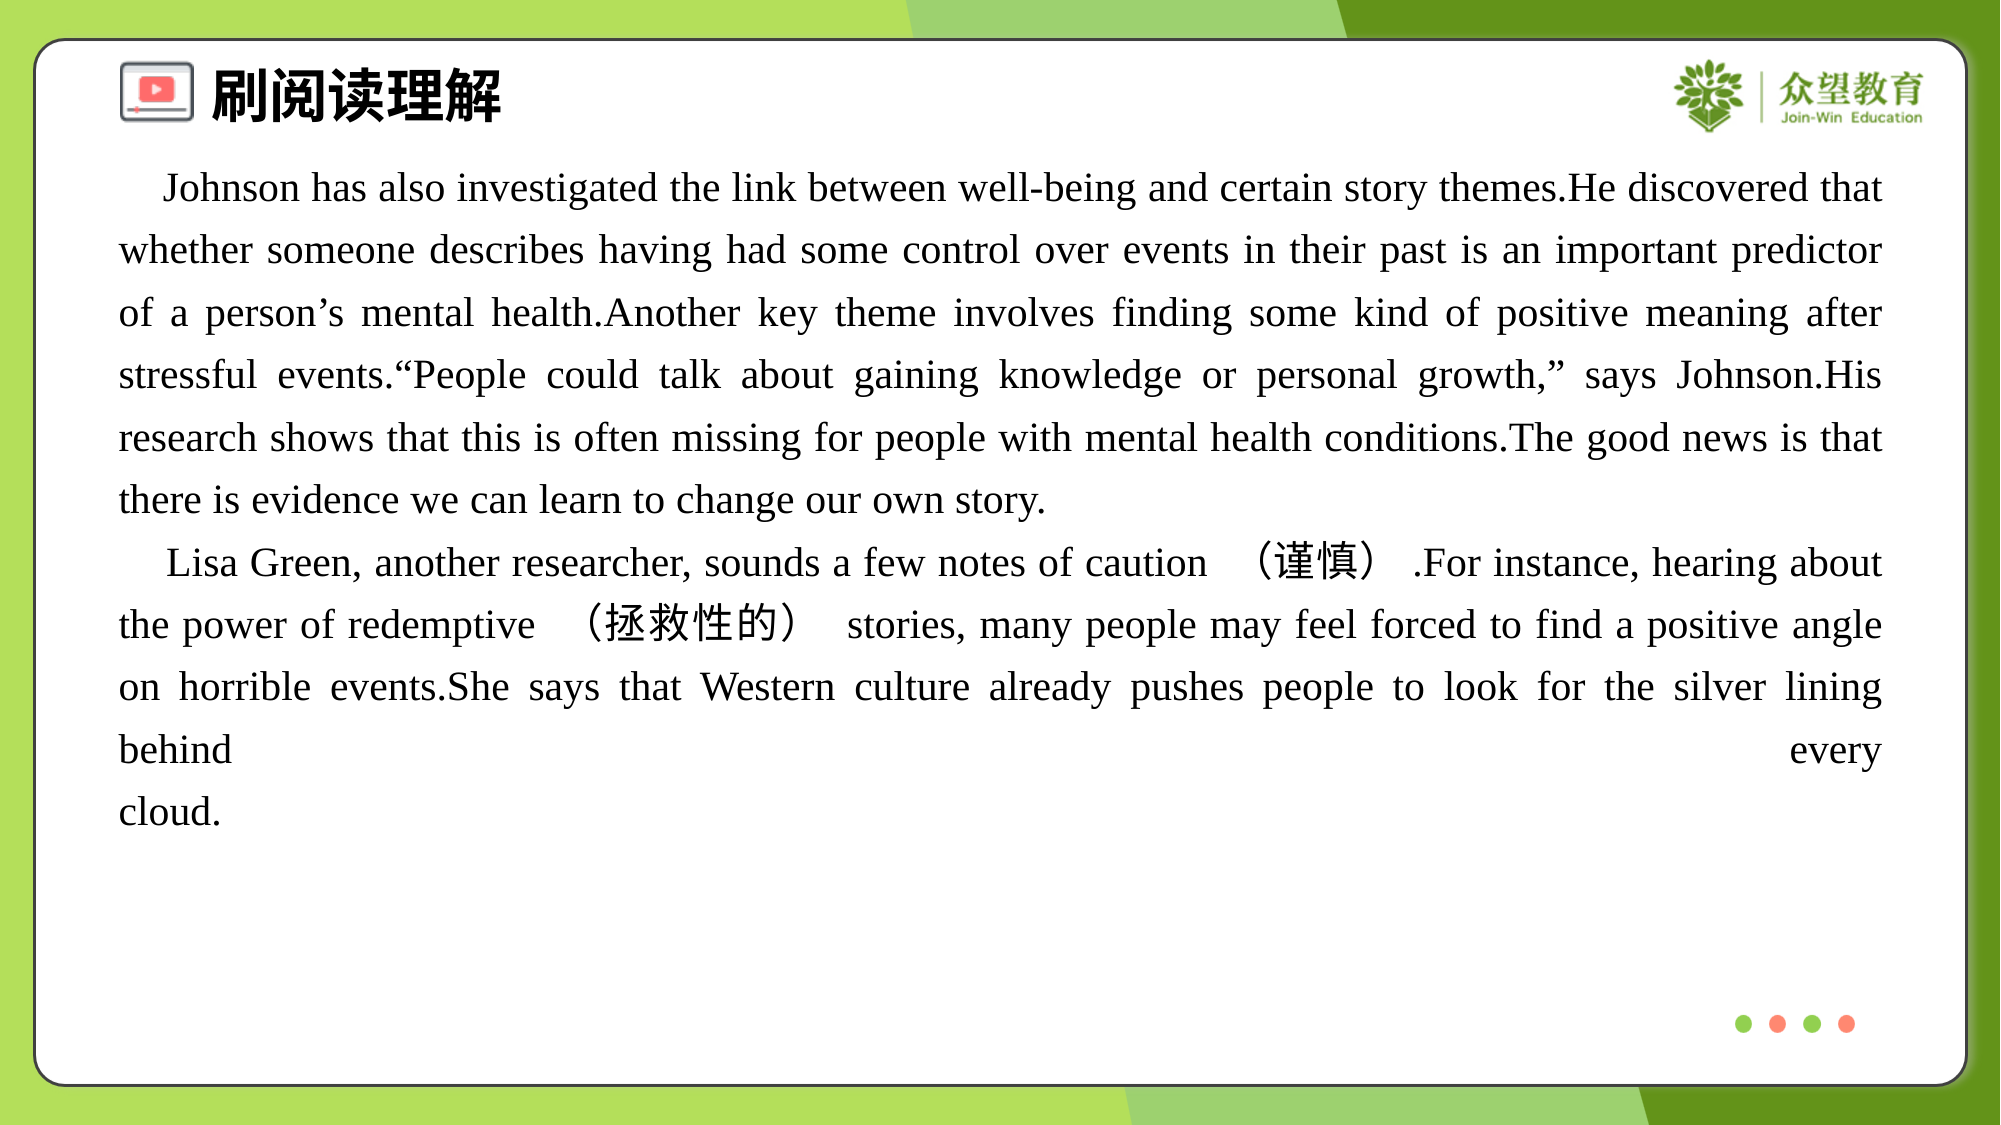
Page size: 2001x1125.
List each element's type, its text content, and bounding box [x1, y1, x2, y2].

picture [0, 0, 2000, 1125]
text_box Johnson has also investigated the link between well-being and certain story themes.He discovered that whether someone describes having had some control over events in their past is an important predictor of a person’s mental health.Another key theme involves finding some kind of positive meaning after stressful events.“People could talk about gaining knowledge or personal growth,” says Johnson.His research shows that this is often missing for people with mental health conditions.The good news is that there is evidence we can learn to change our own story. Lisa Green, another researcher, sounds a few notes of caution （谨慎）.For instance, hearing about the power of redemptive （拯救性的） stories, many people may feel forced to find a positive angle on horrible events.She says that Western culture already pushes people to look for the silver lining behind every cloud.#1.5 [118, 146, 1883, 766]
